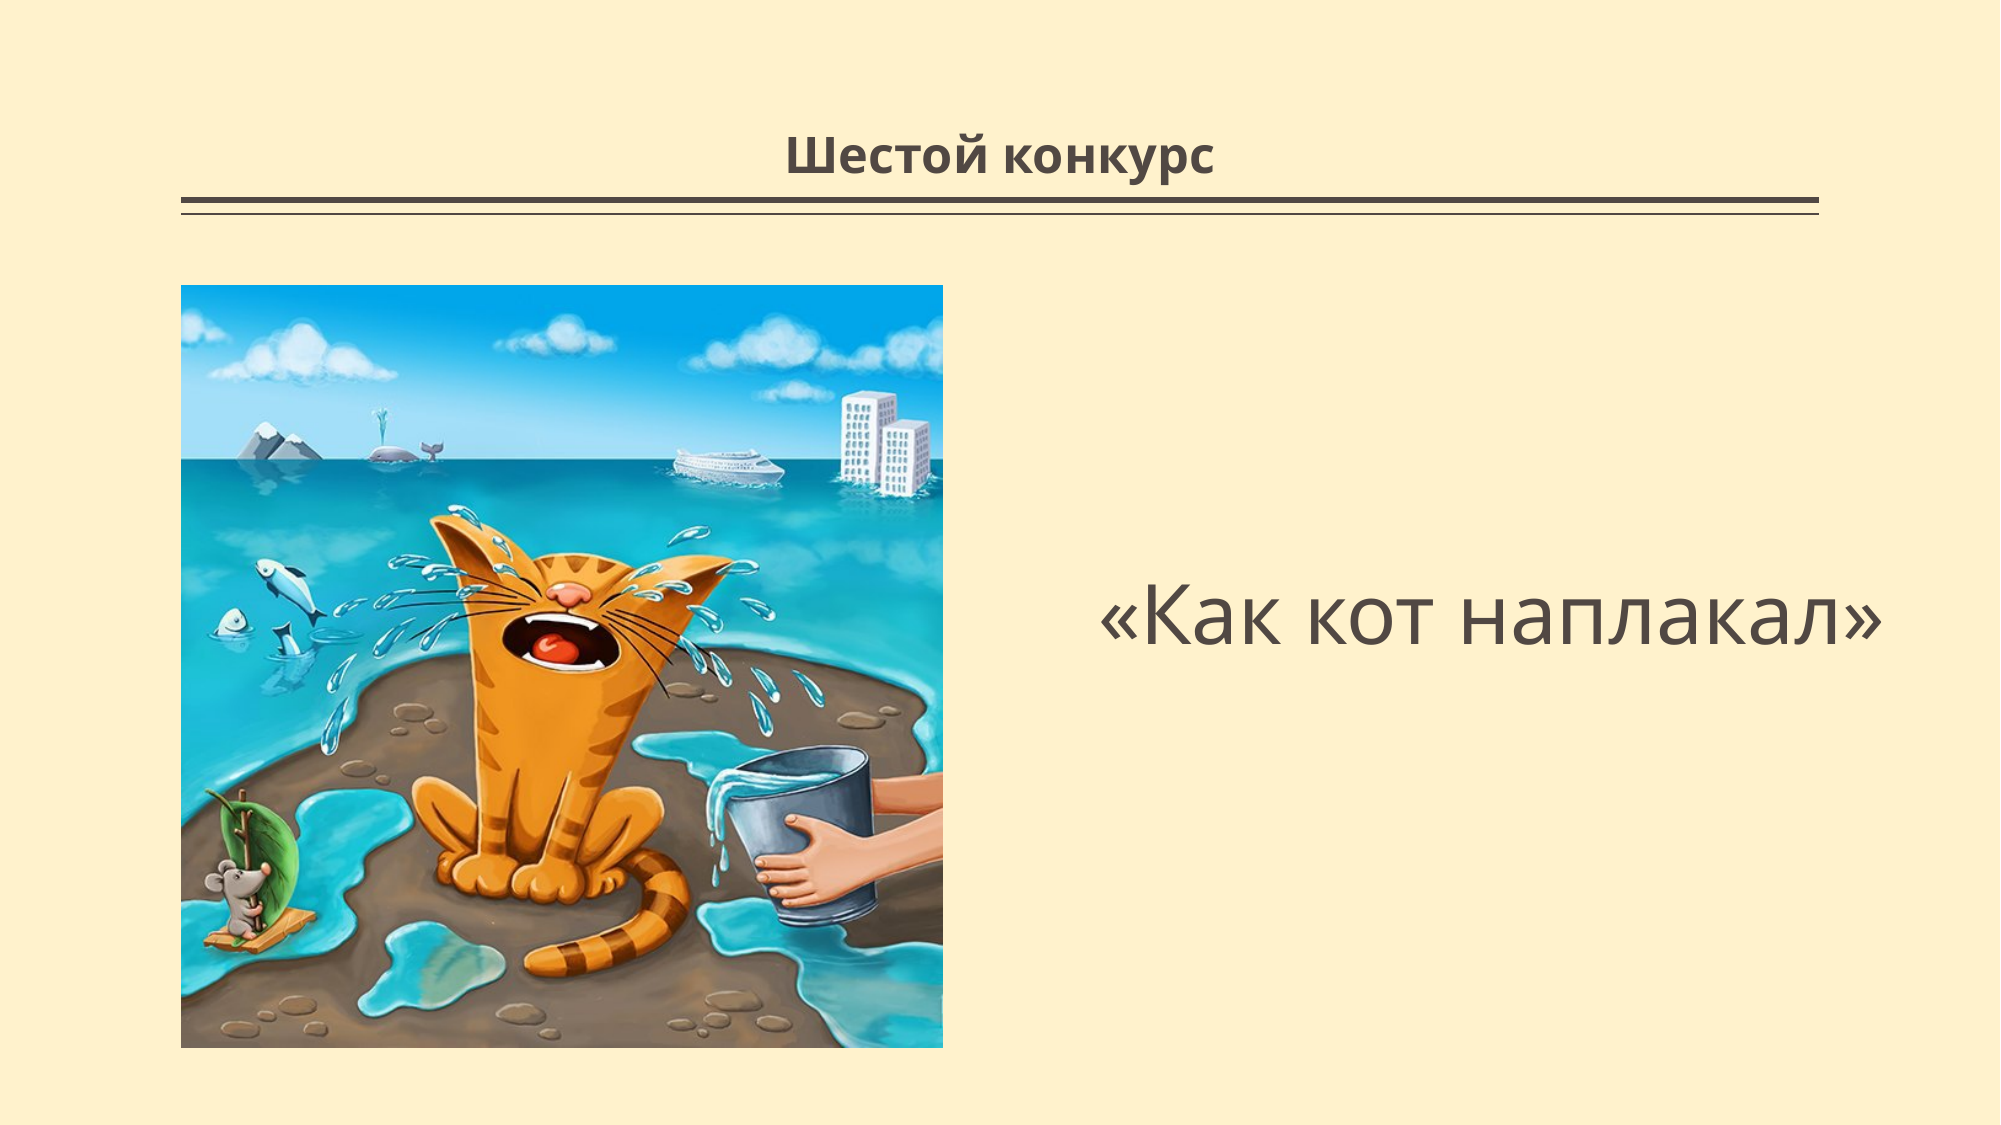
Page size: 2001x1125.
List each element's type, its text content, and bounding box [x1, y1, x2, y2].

picture [181, 296, 943, 1048]
text_box «Как кот наплакал» [1083, 546, 1900, 669]
title Шестой конкурс [181, 12, 1819, 193]
